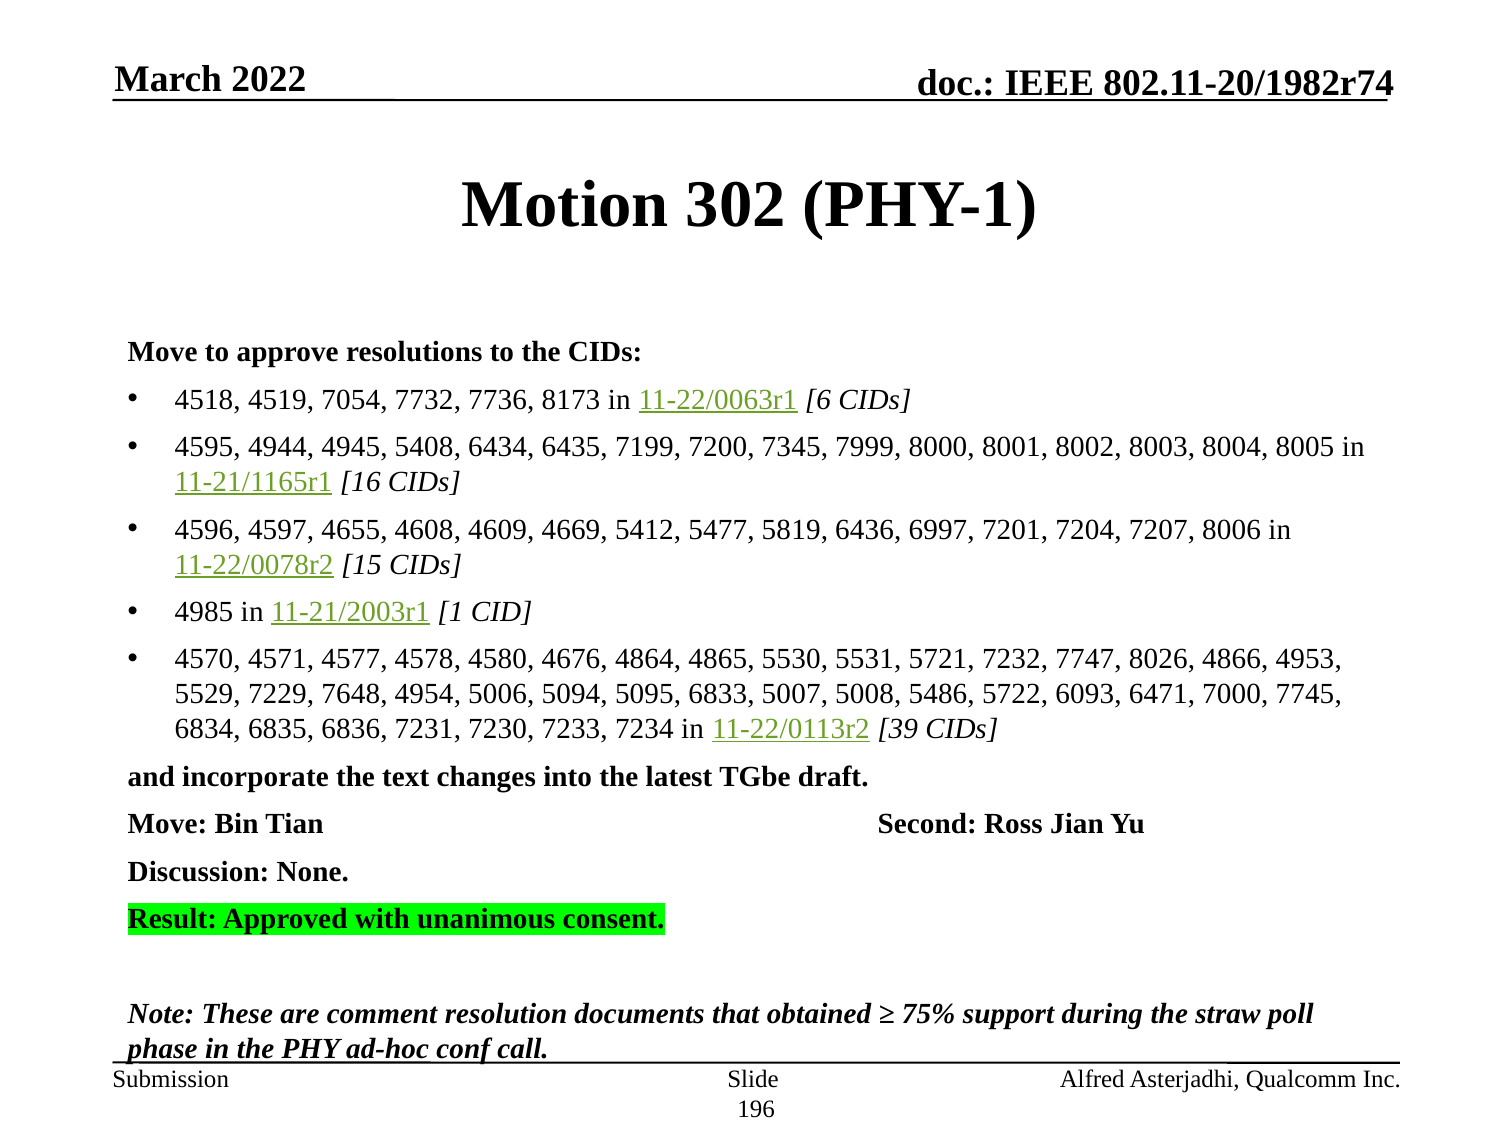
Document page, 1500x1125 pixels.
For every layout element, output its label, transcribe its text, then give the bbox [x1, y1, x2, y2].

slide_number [114, 54, 423, 100]
slide_number Slide 196 [712, 1061, 800, 1123]
title Motion 302 (PHY-1) [112, 112, 1388, 288]
list Move to approve resolutions to the CIDs: 4518, 4519, 7054, 7732, 7736, 8173 in 11-22/0063r1 [6 CIDs] 4595, 4944, 4945, 5408, 6434, 6435, 7199, 7200, 7345, 7999, 8000, 8001, 8002, 8003, 8004, 8005 in 11-21/1165r1 [16 CIDs] 4596, 4597, 4655, 4608, 4609, 4669, 5412, 5477, 5819, 6436, 6997, 7201, 7204, 7207, 8006 in 11-22/0078r2 [15 CIDs] 4985 in 11-21/2003r1 [1 CID] 4570, 4571, 4577, 4578, 4580, 4676, 4864, 4865, 5530, 5531, 5721, 7232, 7747, 8026, 4866, 4953, 5529, 7229, 7648, 4954, 5006, 5094, 5095, 6833, 5007, 5008, 5486, 5722, 6093, 6471, 7000, 7745, 6834, 6835, 6836, 7231, 7230, 7233, 7234 in 11-22/0113r2 [39 CIDs] and incorporate the text changes into the latest TGbe draft. Move: Bin Tian Second: Ross Jian Yu Discussion: None. Result: Approved with unanimous consent. Note: These are comment resolution documents that obtained ≥ 75% support during the straw poll phase in the PHY ad-hoc conf call. [112, 324, 1388, 1063]
footer Alfred Asterjadhi, Qualcomm Inc. [878, 1061, 1402, 1093]
